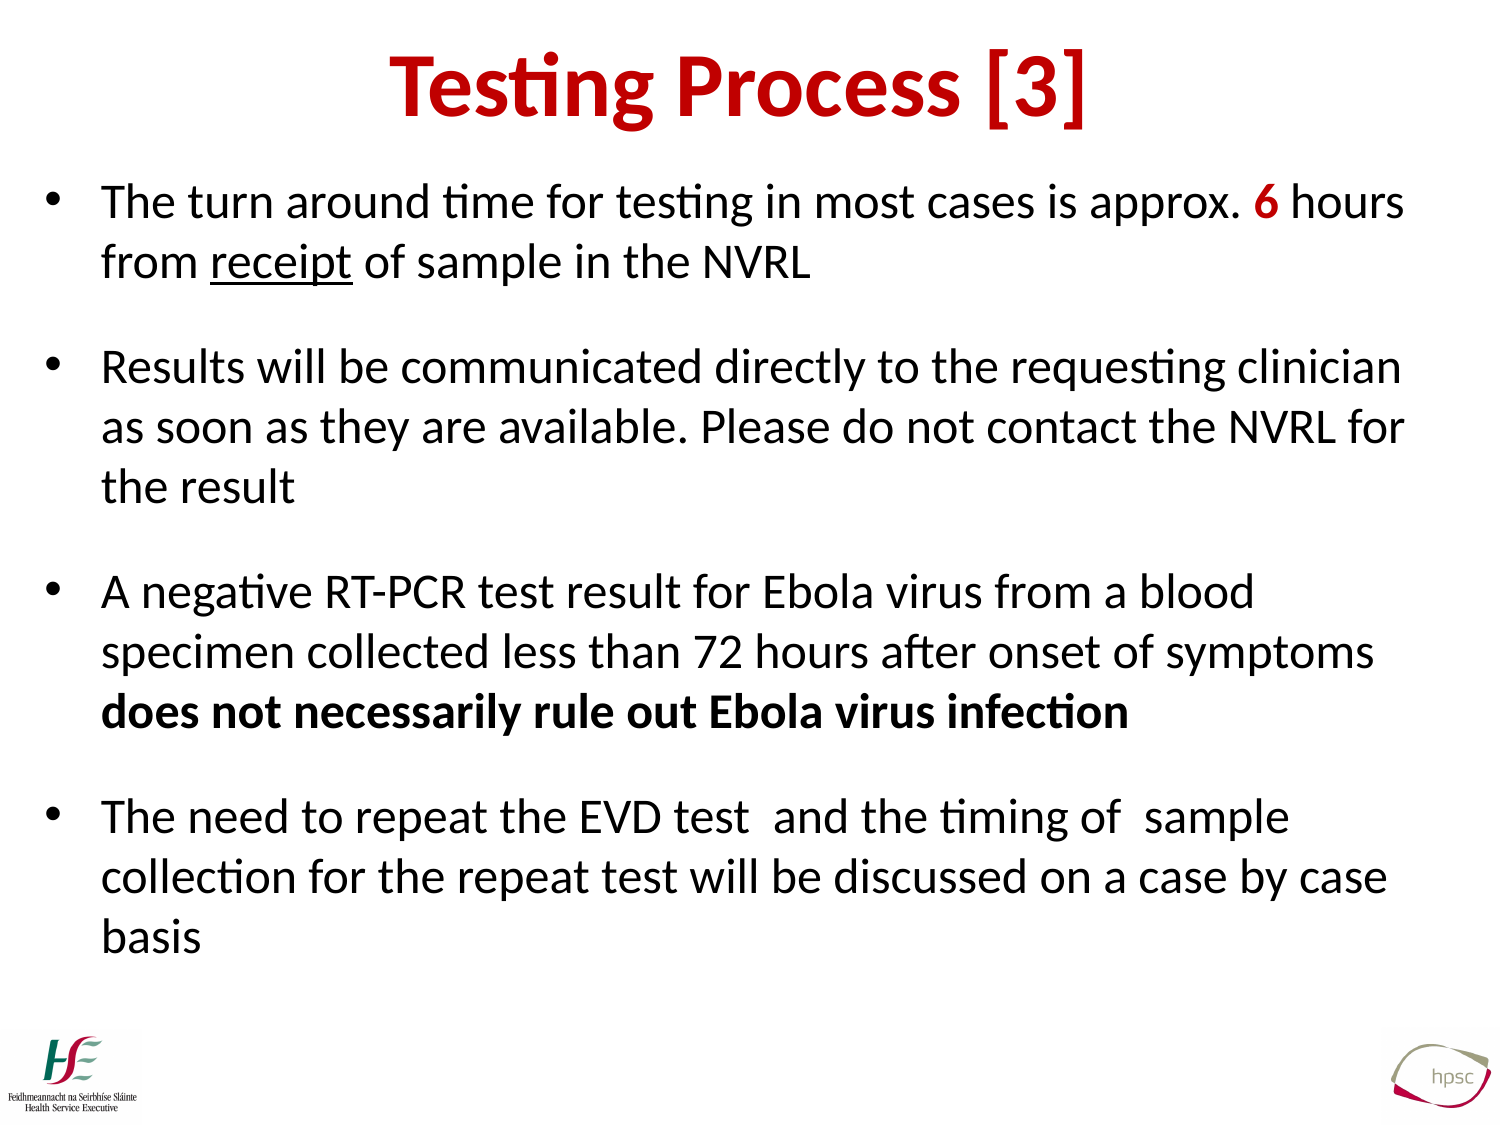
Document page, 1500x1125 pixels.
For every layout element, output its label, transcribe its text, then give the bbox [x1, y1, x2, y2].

picture [1381, 1027, 1500, 1125]
list The turn around time for testing in most cases is approx. 6 hours from receipt of sample in the NVRL Results will be communicated directly to the requesting clinician as soon as they are available. Please do not contact the NVRL for the result A negative RT-PCR test result for Ebola virus from a blood specimen collected less than 72 hours after onset of symptoms does not necessarily rule out Ebola virus infection The need to repeat the EVD test and the timing of sample collection for the repeat test will be discussed on a case by case basis [29, 160, 1447, 965]
picture [0, 1029, 142, 1125]
title Testing Process [3] [64, 0, 1415, 160]
